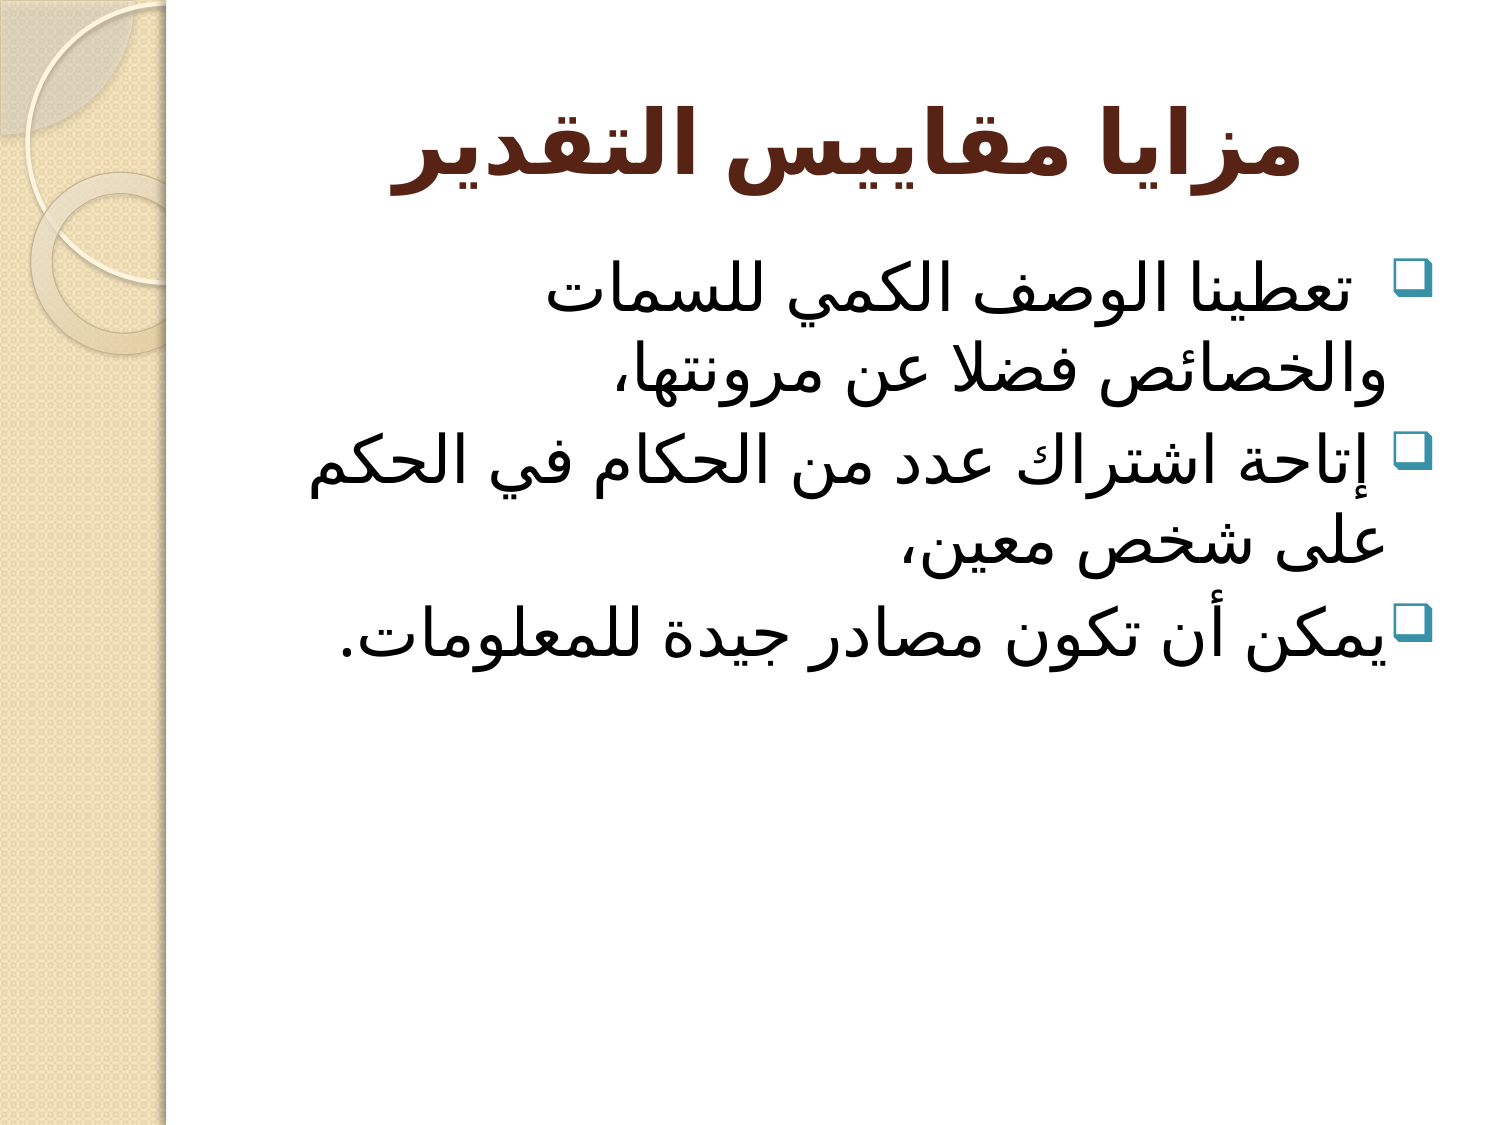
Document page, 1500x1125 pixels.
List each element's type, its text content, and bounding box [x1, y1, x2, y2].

title مزايا مقاييس التقدير [235, 45, 1466, 233]
list تعطينا الوصف الكمي للسمات والخصائص فضلا عن مرونتها، إتاحة اشتراك عدد من الحكام في الحكم على شخص معين، يمكن أن تكون مصادر جيدة للمعلومات. [235, 237, 1466, 1025]
